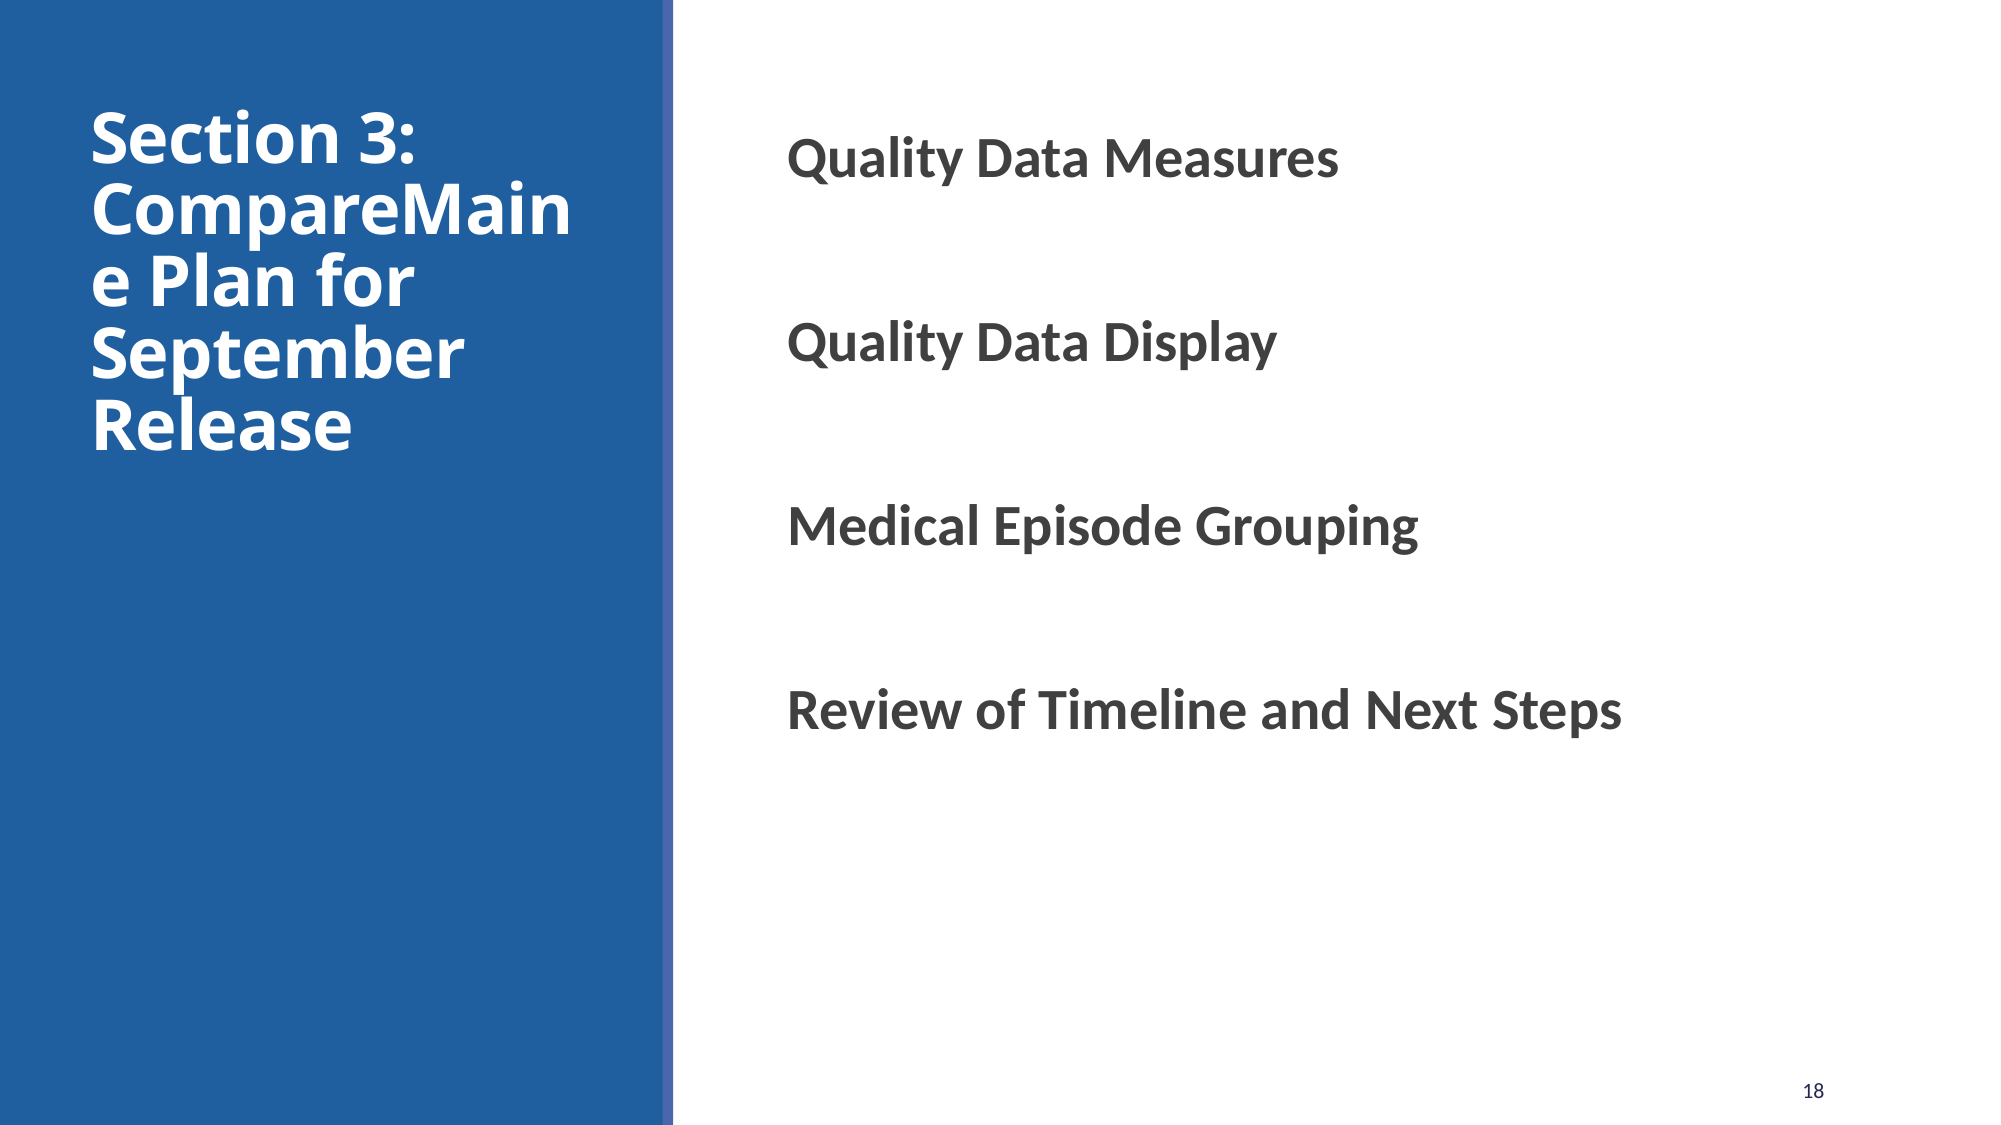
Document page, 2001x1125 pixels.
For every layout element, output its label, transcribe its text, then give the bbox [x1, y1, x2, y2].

list Quality Data Measures Quality Data Display Medical Episode Grouping Review of Timeline and Next Steps [787, 120, 1853, 983]
slide_number 18 [1624, 1059, 1840, 1120]
title Section 3: CompareMaine Plan for September Release [75, 97, 600, 473]
